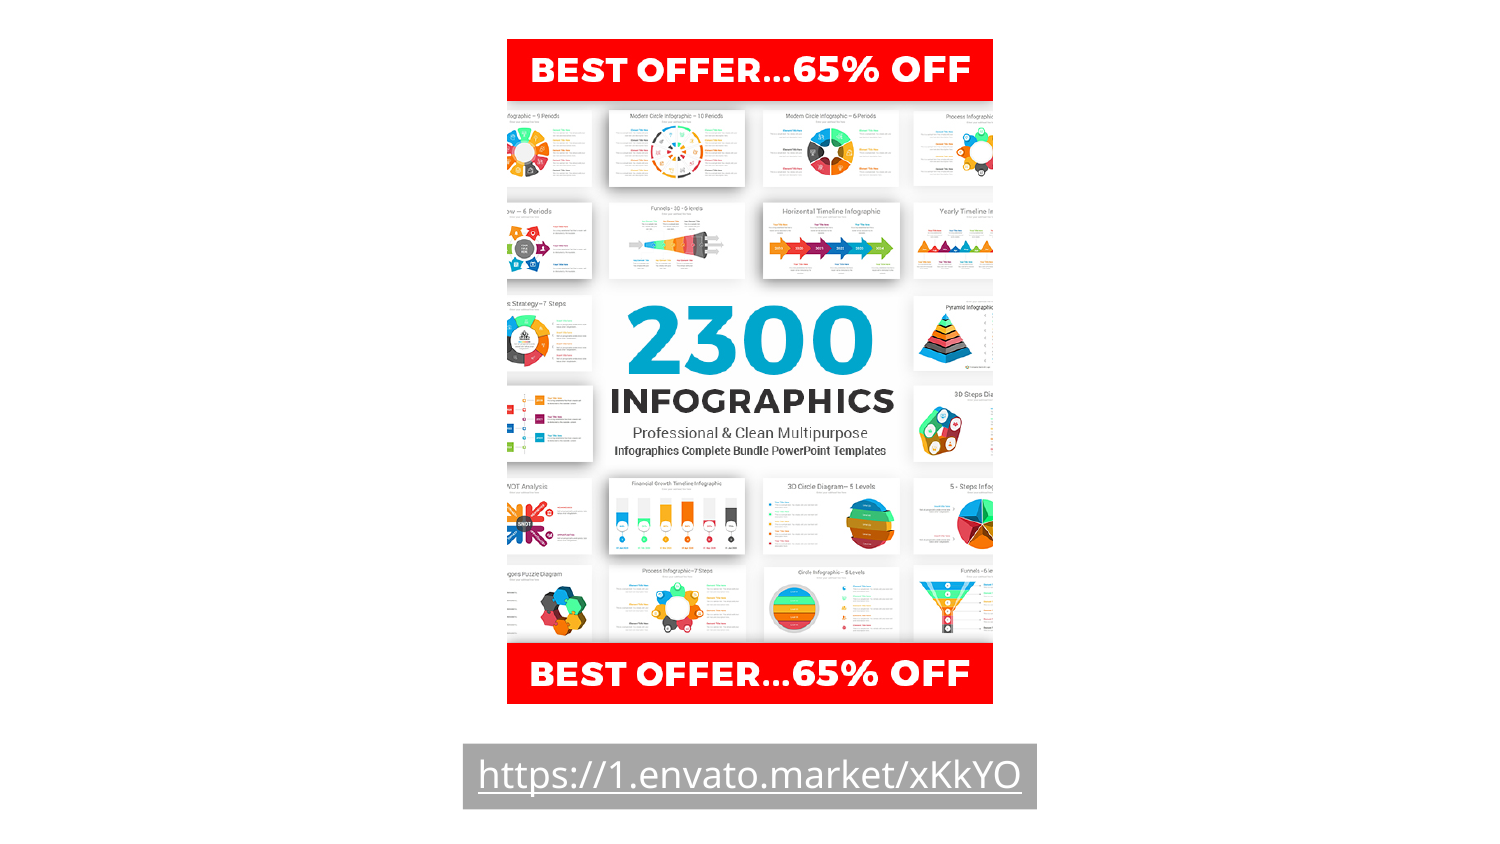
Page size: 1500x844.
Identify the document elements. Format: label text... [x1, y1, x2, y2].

picture [507, 39, 993, 704]
text_box https://1.envato.market/xKkYO [462, 743, 1037, 810]
